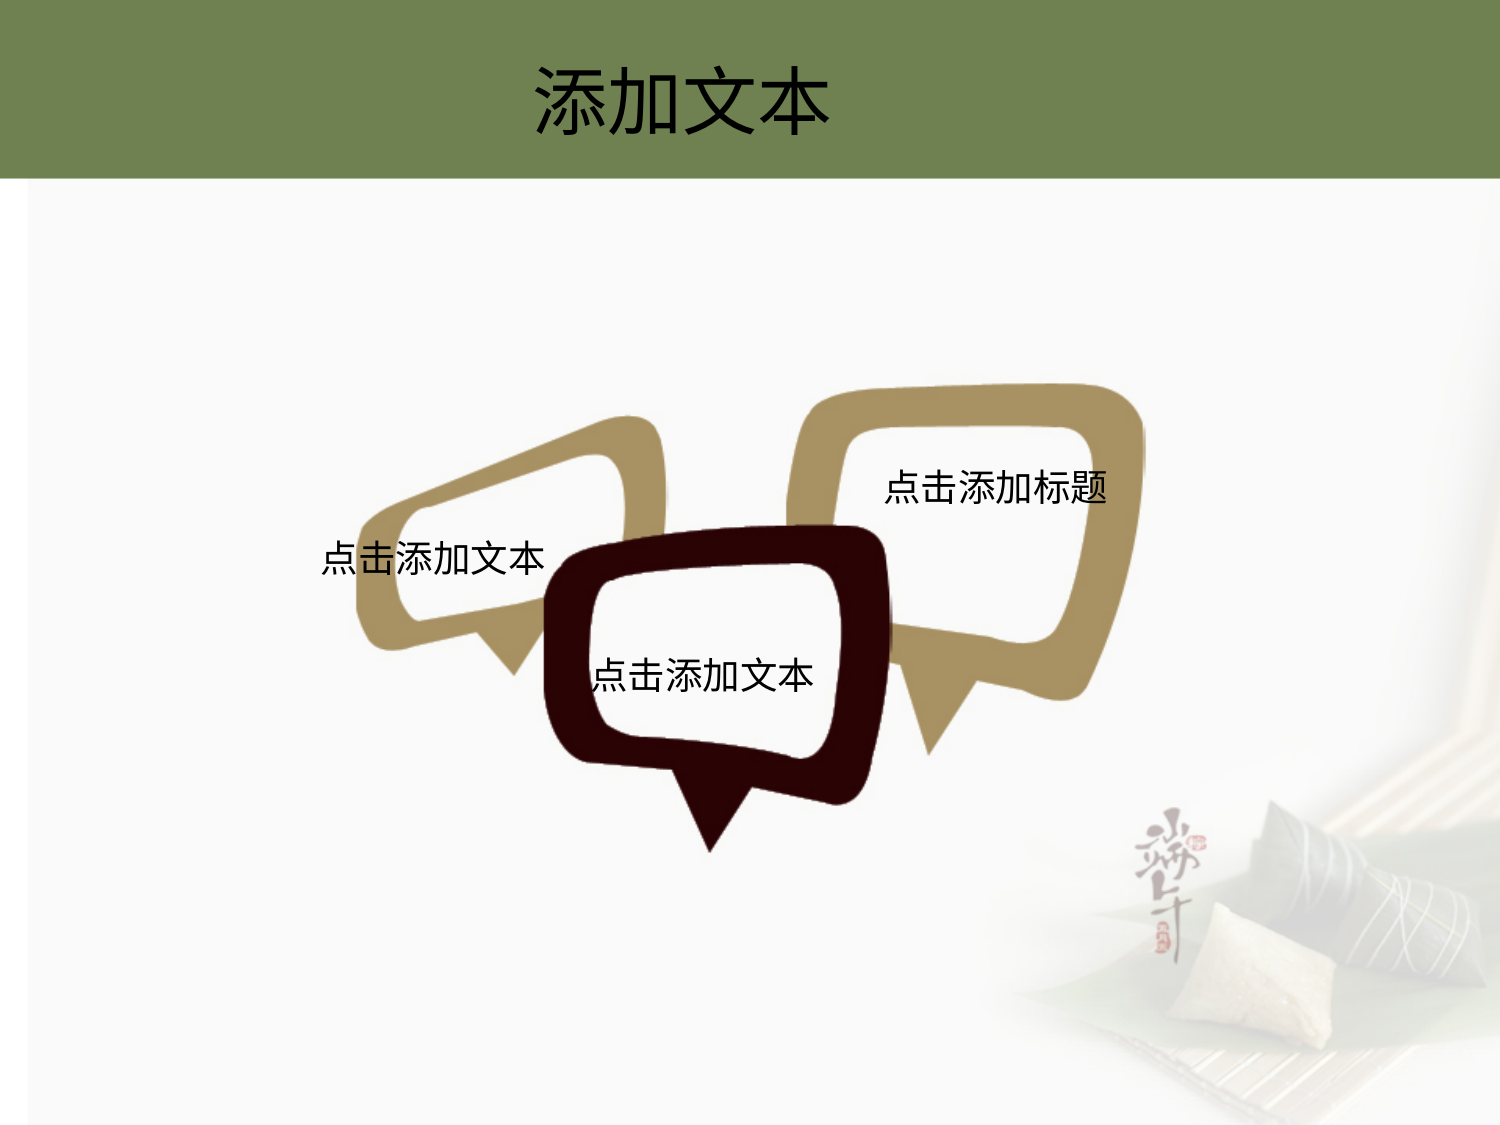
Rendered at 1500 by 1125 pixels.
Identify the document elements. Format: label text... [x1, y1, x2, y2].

text_box 点击添加标题 [868, 456, 1124, 517]
text_box 添加文本 [517, 46, 848, 152]
picture [0, 0, 1500, 1125]
text_box 点击添加文本 [575, 644, 831, 705]
text_box 点击添加文本 [305, 527, 561, 588]
